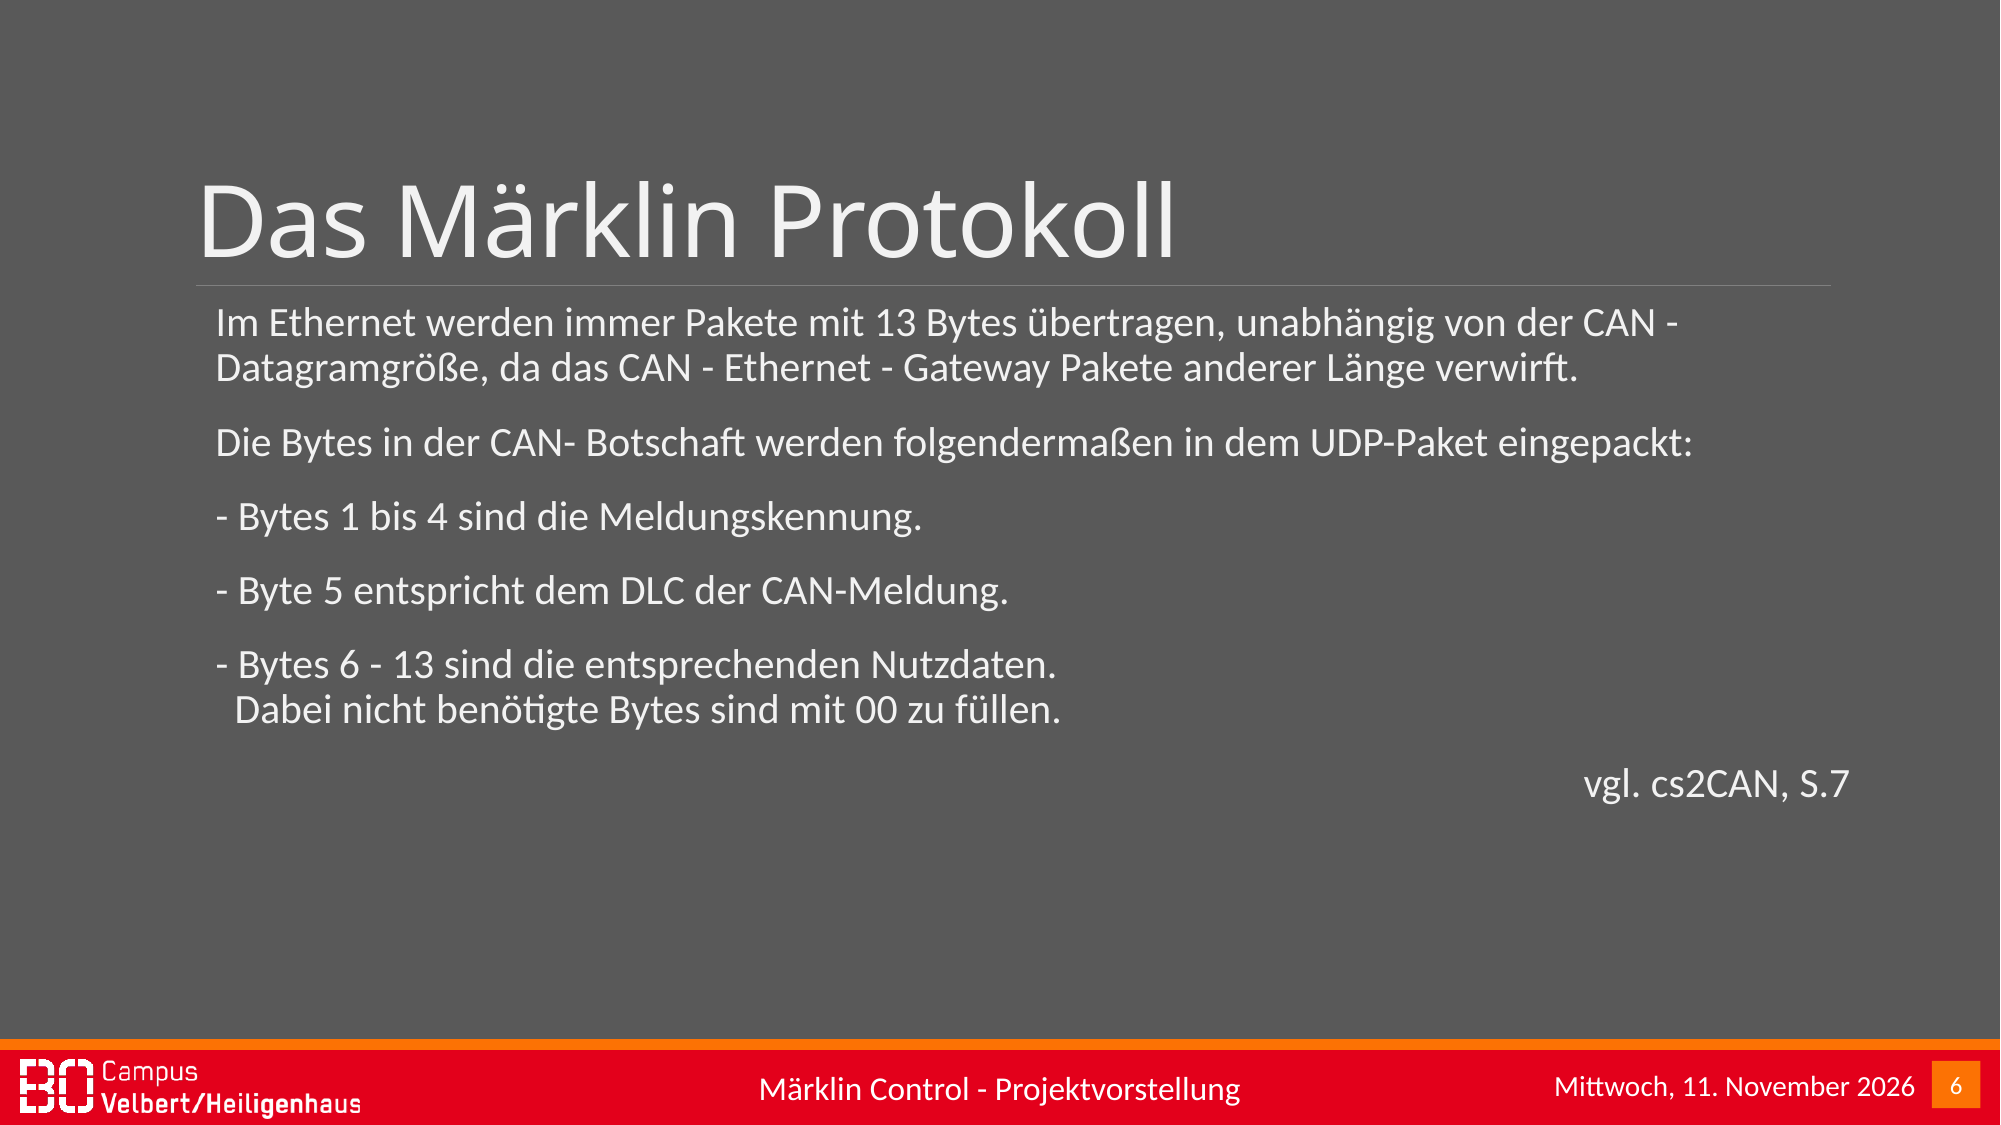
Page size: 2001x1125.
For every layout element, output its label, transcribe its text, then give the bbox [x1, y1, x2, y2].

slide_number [1525, 1054, 1931, 1115]
list Im Ethernet werden immer Pakete mit 13 Bytes übertragen, unabhängig von der CAN - Datagramgröße, da das CAN - Ethernet - Gateway Pakete anderer Länge verwirft. Die Bytes in der CAN- Botschaft werden folgendermaßen in dem UDP-Paket eingepackt: - Bytes 1 bis 4 sind die Meldungskennung. - Byte 5 entspricht dem DLC der CAN-Meldung. - Bytes 6 - 13 sind die entsprechenden Nutzdaten. Dabei nicht benötigte Bytes sind mit 00 zu füllen. vgl. cs2CAN, S.7 [200, 293, 1851, 954]
picture [19, 1059, 94, 1113]
slide_number 6 [1931, 1060, 1981, 1109]
title Das Märklin Protokoll [180, 47, 1830, 285]
picture [101, 1057, 365, 1120]
